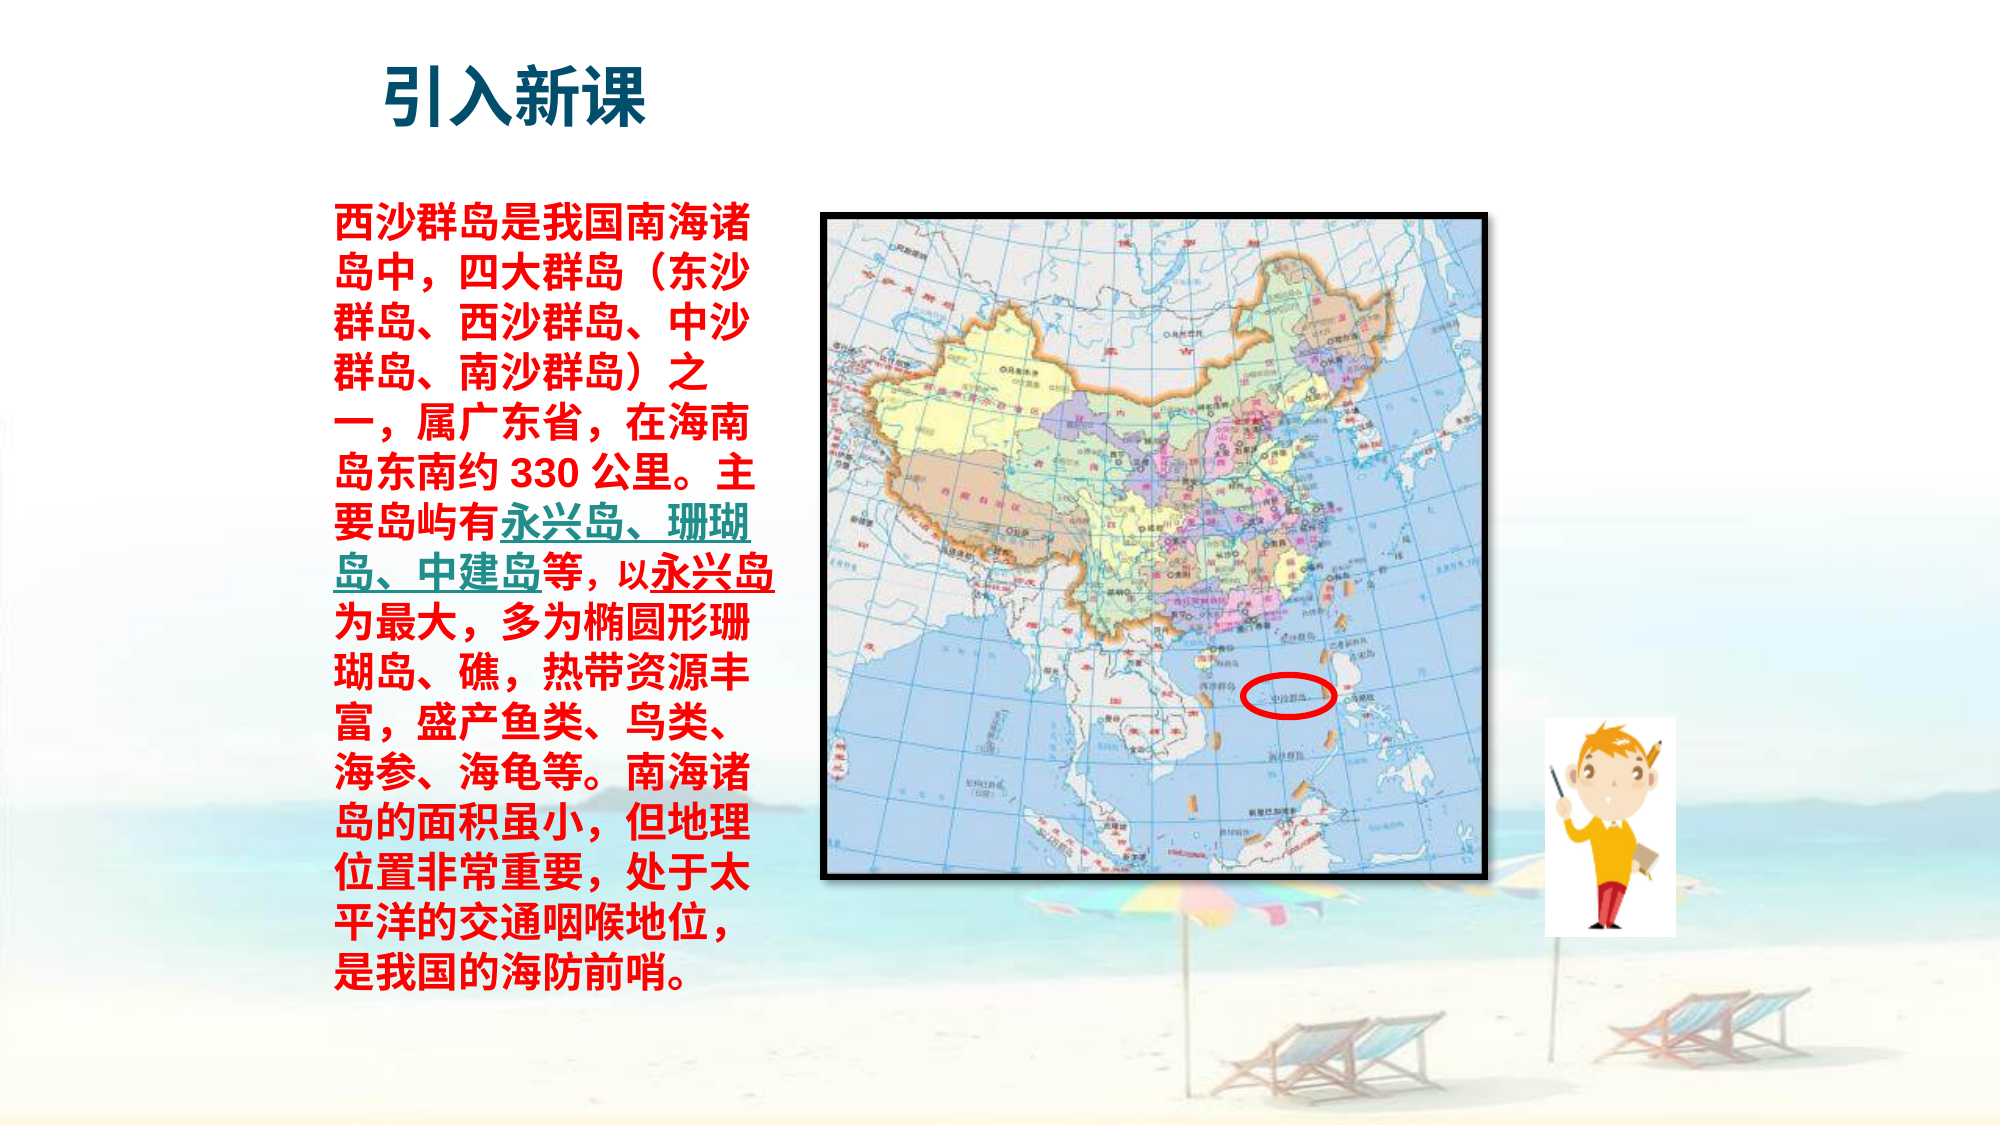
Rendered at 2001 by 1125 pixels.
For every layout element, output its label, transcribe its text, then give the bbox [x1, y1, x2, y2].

picture [0, 0, 2000, 1125]
text_box 引入新课 [365, 47, 663, 143]
text_box 西沙群岛是我国南海诸岛中，四大群岛（东沙群岛、西沙群岛、中沙群岛、南沙群岛）之一，属广东省，在海南岛东南约330公里。主要岛屿有永兴岛、珊瑚岛、中建岛等，以永兴岛为最大，多为椭圆形珊瑚岛、礁，热带资源丰富，盛产鱼类、鸟类、海参、海龟等。南海诸岛的面积虽小，但地理位置非常重要，处于太平洋的交通咽喉地位，是我国的海防前哨。 [318, 187, 807, 1003]
